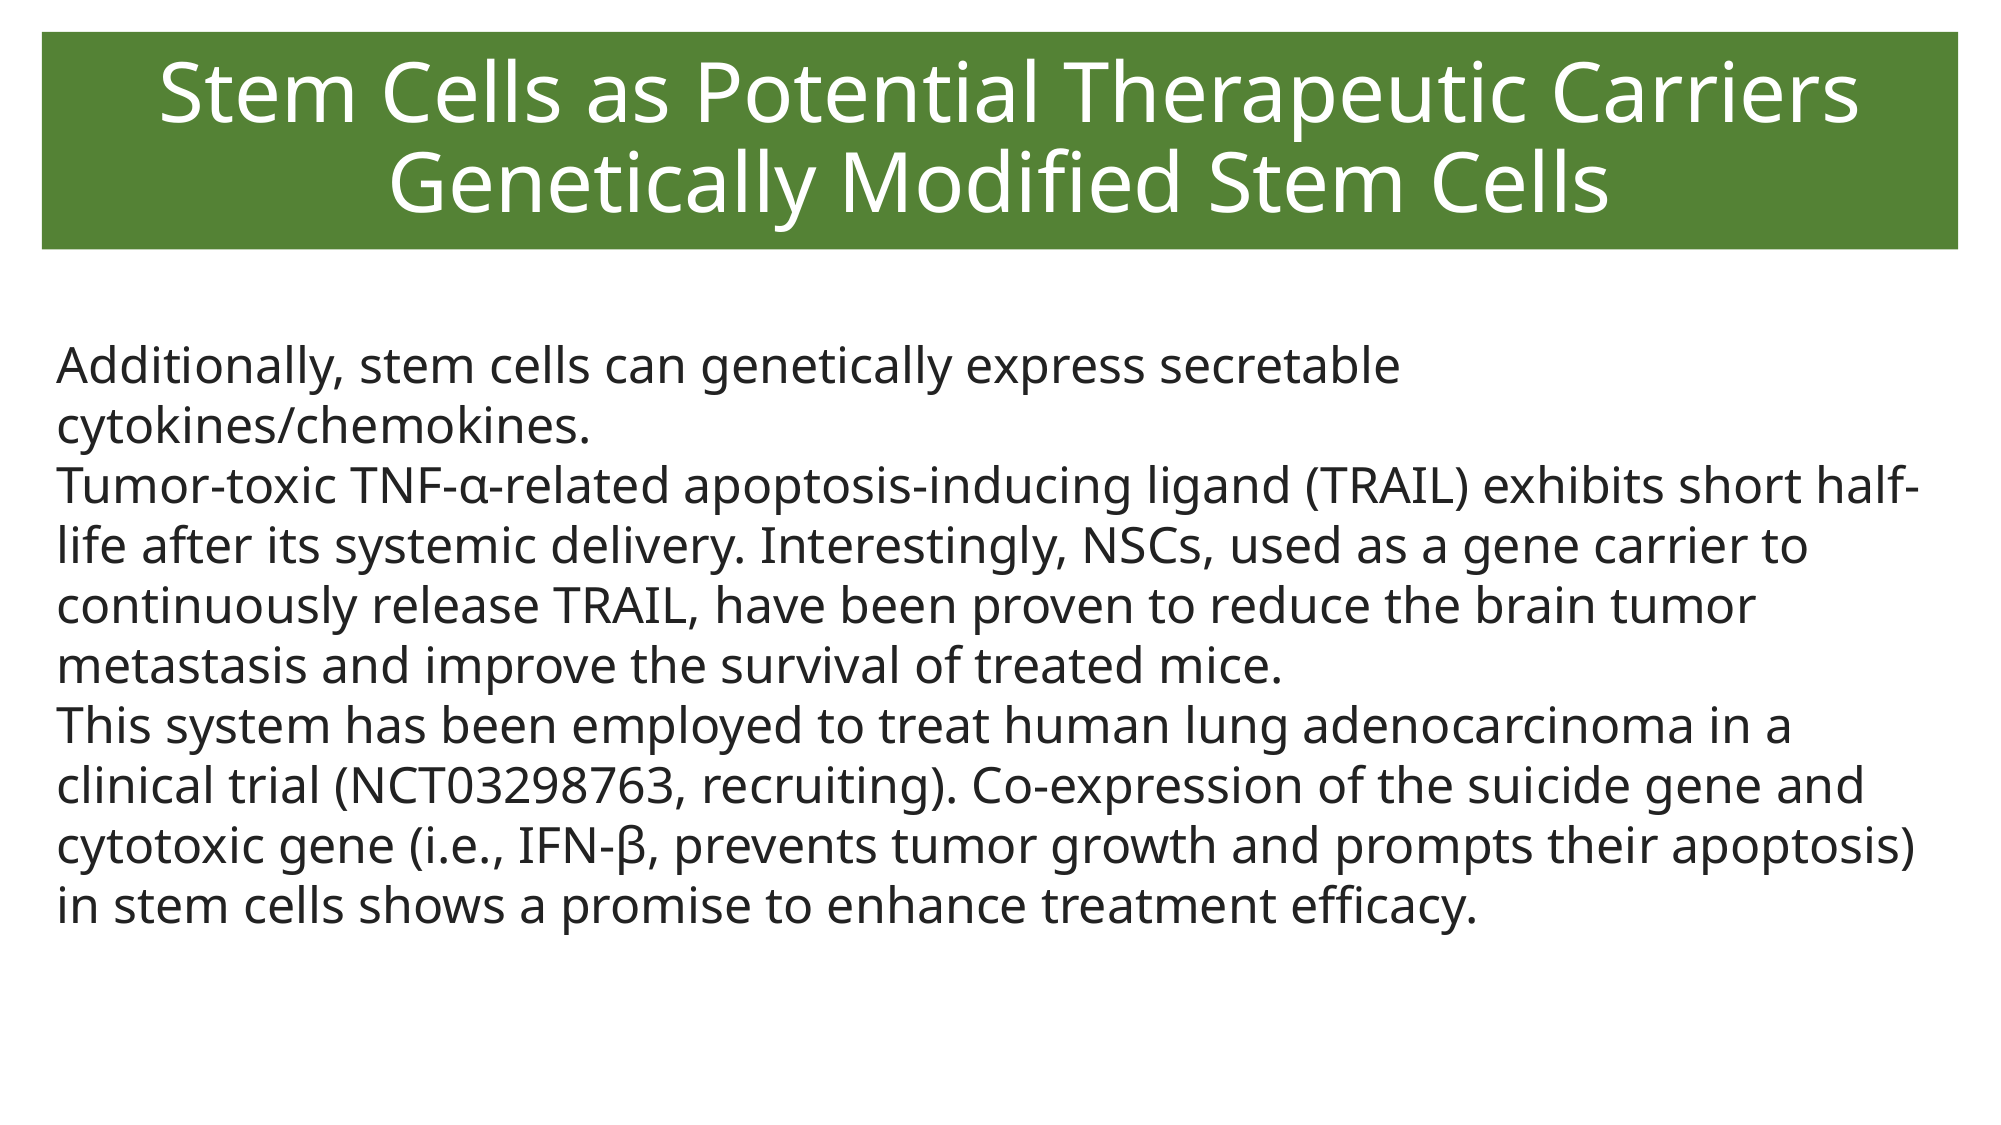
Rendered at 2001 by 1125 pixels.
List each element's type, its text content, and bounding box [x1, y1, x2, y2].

title Stem Cells as Potential Therapeutic Carriers Genetically Modified Stem Cells [41, 31, 1959, 250]
text_box Additionally, stem cells can genetically express secretable cytokines/chemokines. Tumor-toxic TNF-α-related apoptosis-inducing ligand (TRAIL) exhibits short half-life after its systemic delivery. Interestingly, NSCs, used as a gene carrier to continuously release TRAIL, have been proven to reduce the brain tumor metastasis and improve the survival of treated mice. This system has been employed to treat human lung adenocarcinoma in a clinical trial (NCT03298763, recruiting). Co-expression of the suicide gene and cytotoxic gene (i.e., IFN-β, prevents tumor growth and prompts their apoptosis) in stem cells shows a promise to enhance treatment efficacy. [41, 325, 1959, 941]
